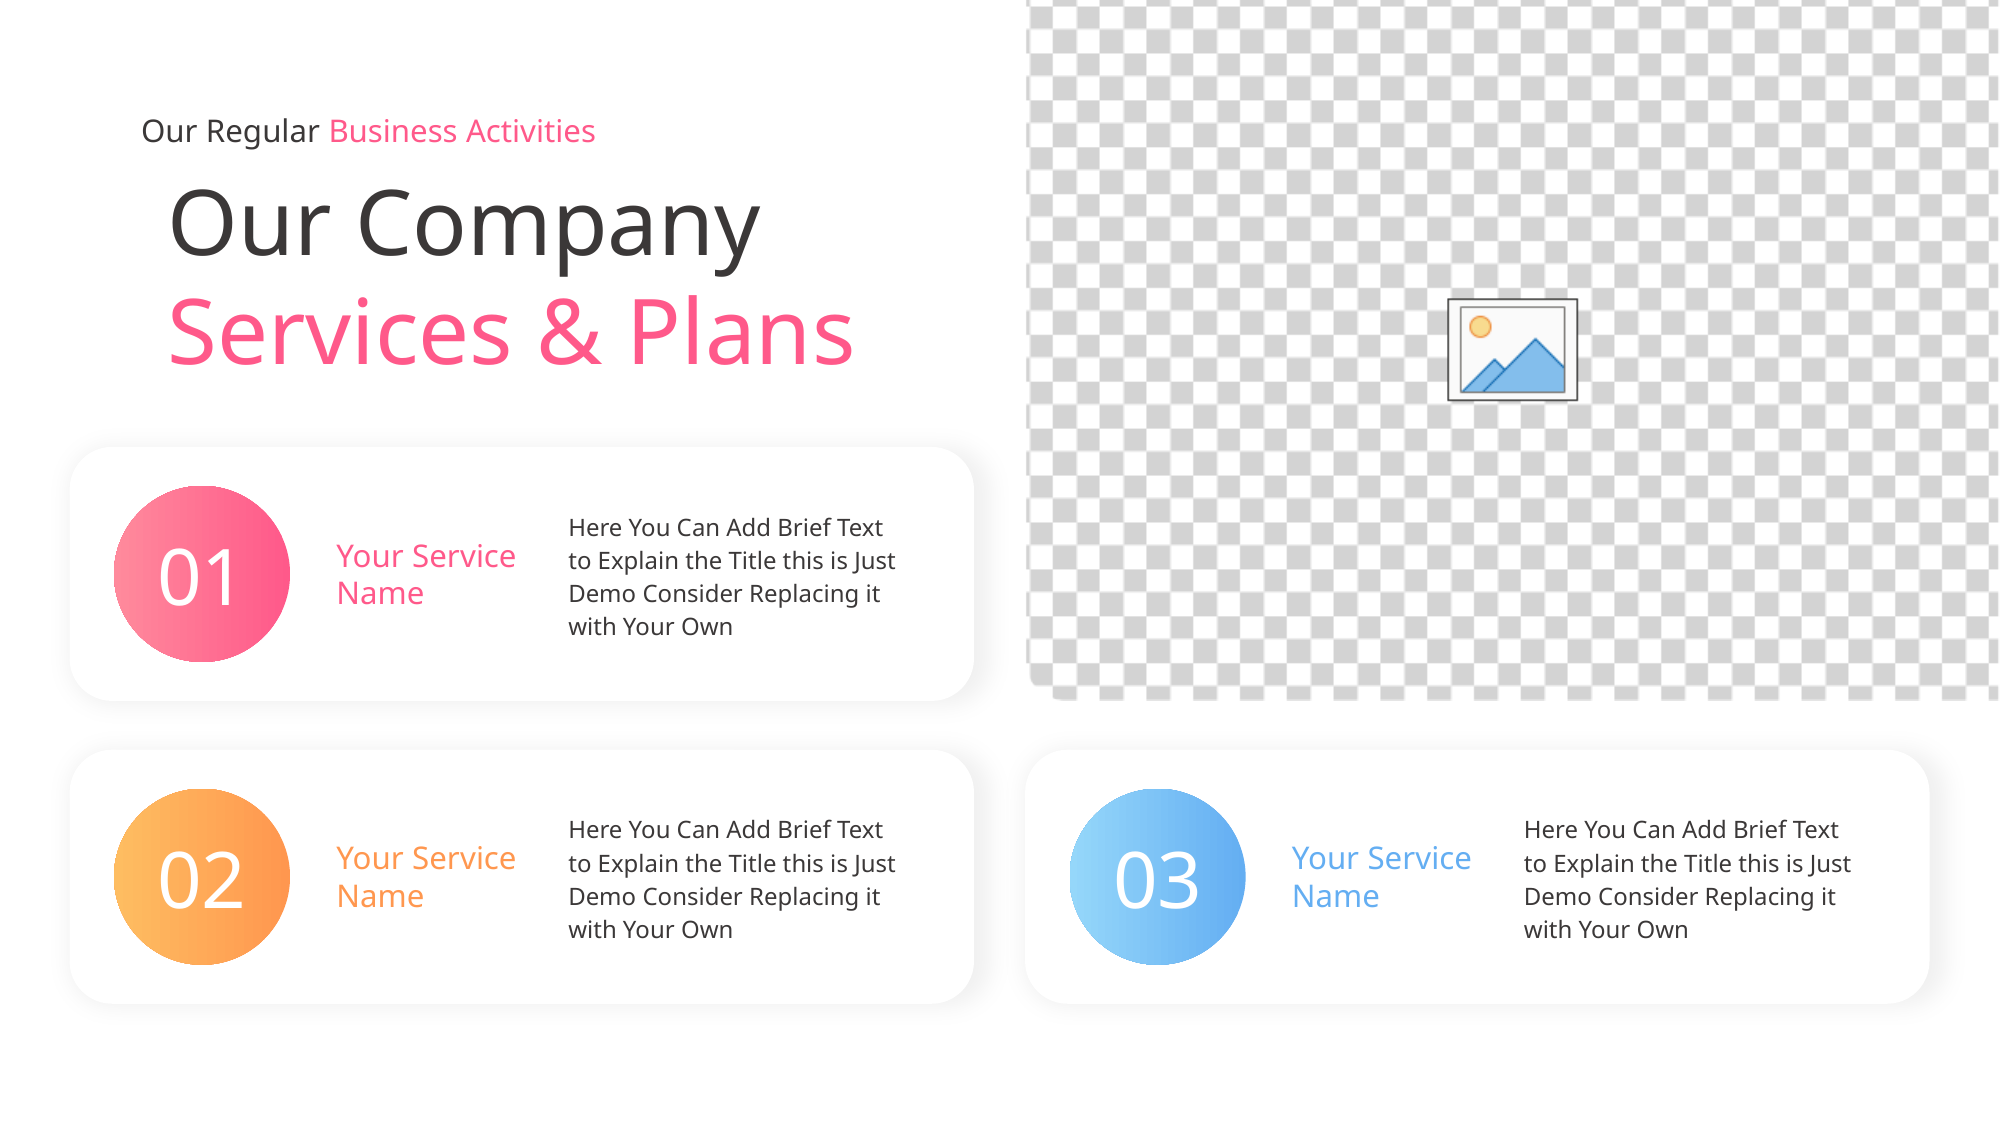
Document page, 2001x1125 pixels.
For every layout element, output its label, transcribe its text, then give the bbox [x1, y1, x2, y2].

text_box Our Regular Business Activities [126, 104, 612, 157]
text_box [69, 749, 974, 1004]
text_box Our Company Services & Plans [152, 157, 872, 390]
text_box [1025, 749, 1930, 1004]
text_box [69, 446, 974, 701]
picture [1025, 0, 2000, 701]
